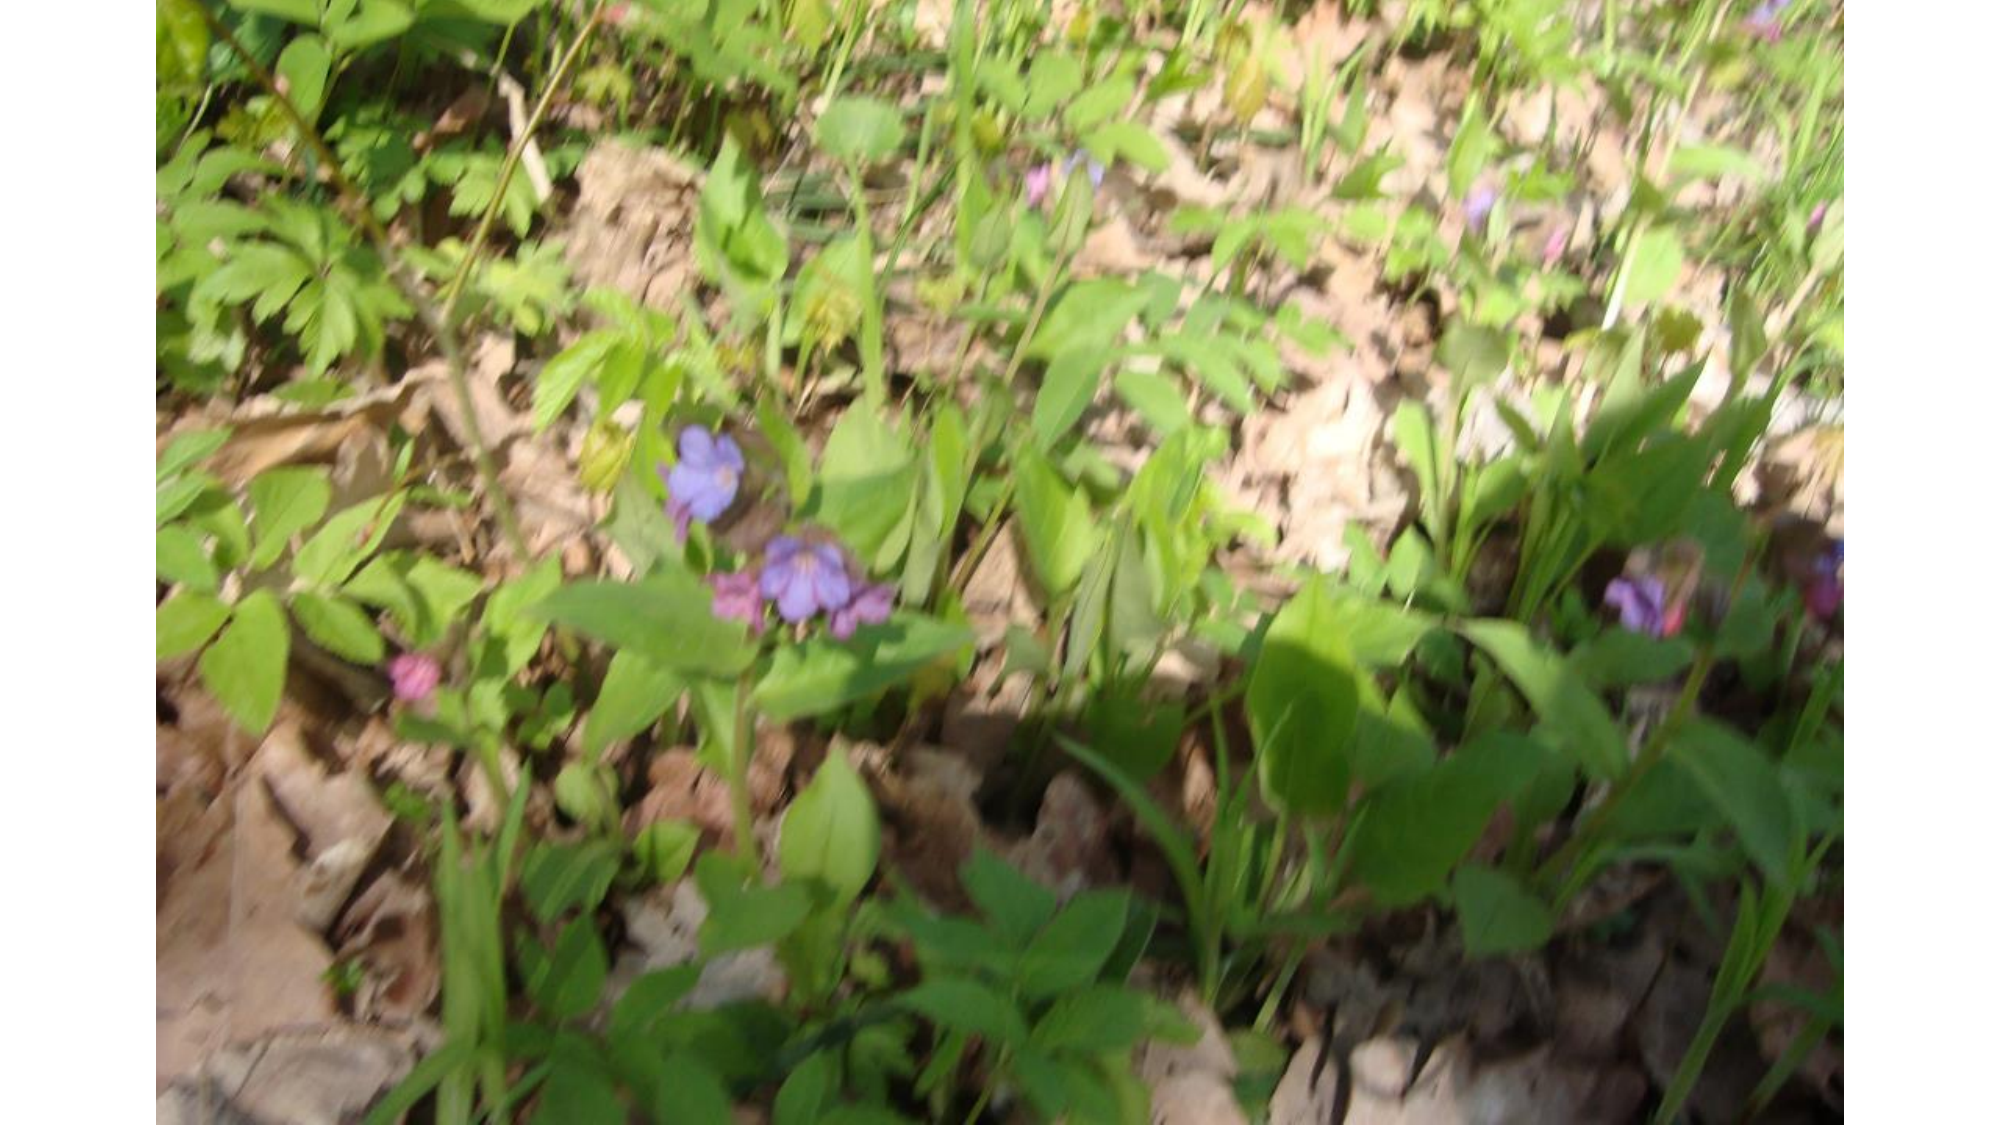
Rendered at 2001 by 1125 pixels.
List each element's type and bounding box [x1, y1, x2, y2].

picture [156, 0, 1844, 1125]
